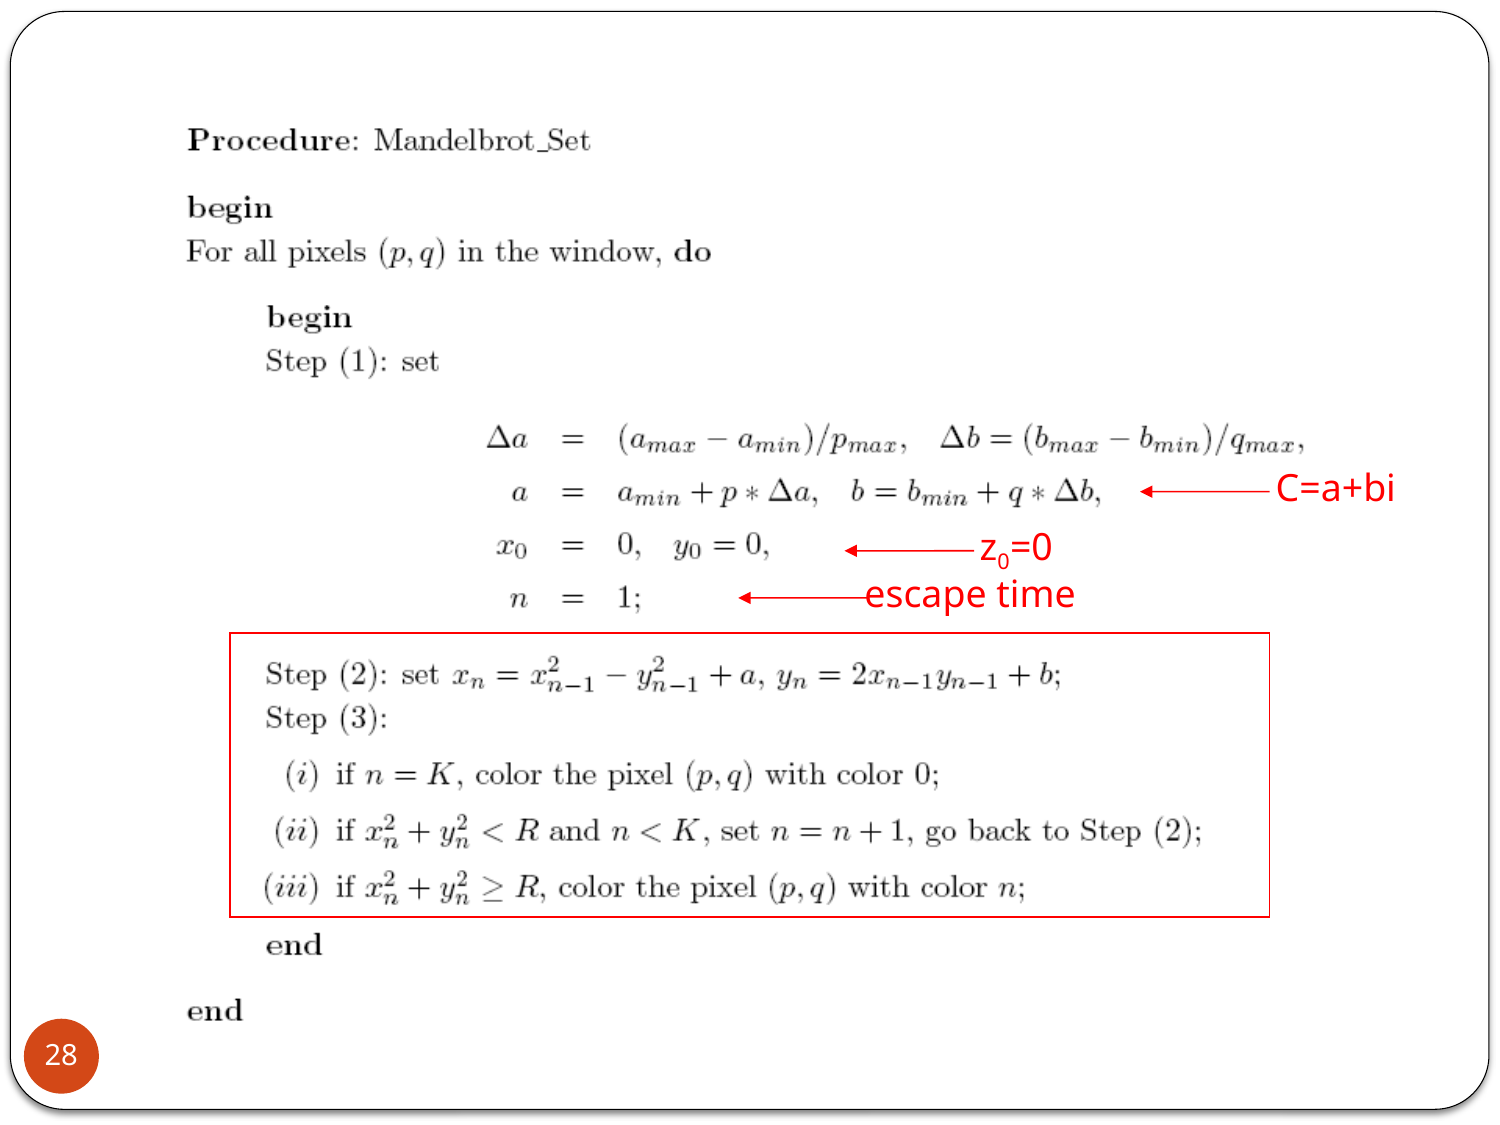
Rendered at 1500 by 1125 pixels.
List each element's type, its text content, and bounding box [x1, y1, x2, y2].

slide_number 28 [23, 1018, 99, 1094]
text_box C=a+bi [1324, 456, 1412, 516]
picture [180, 124, 1319, 1024]
